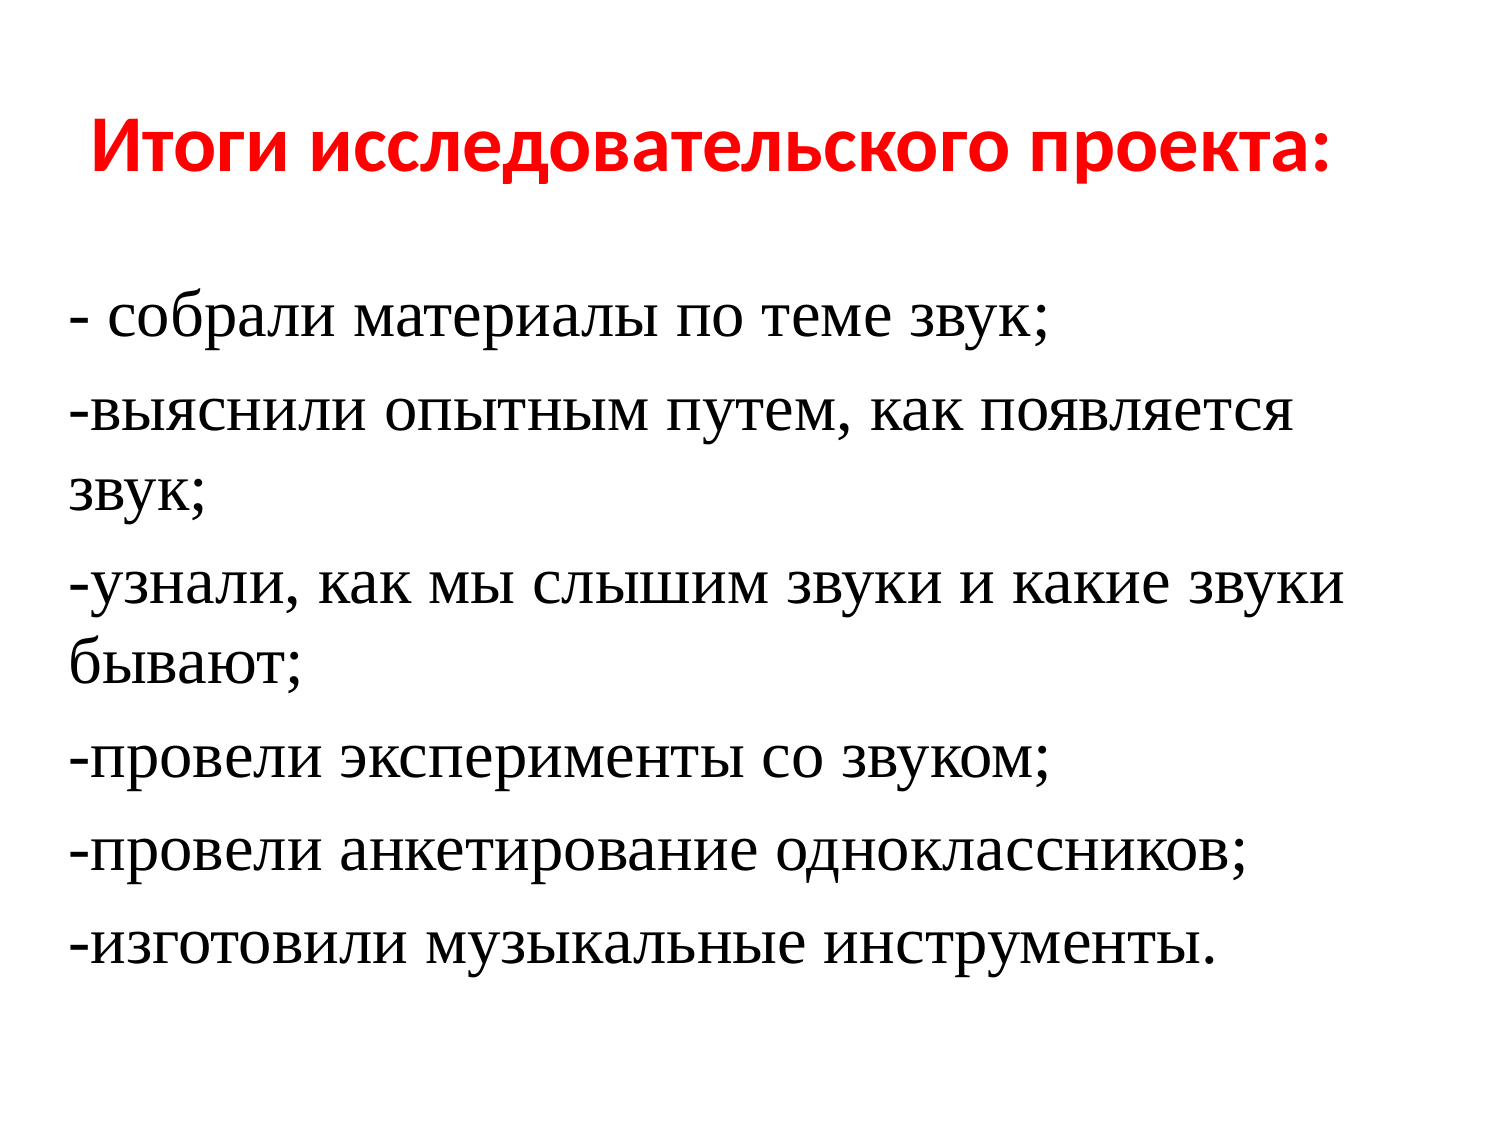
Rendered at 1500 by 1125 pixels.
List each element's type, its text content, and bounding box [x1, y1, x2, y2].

title Итоги исследовательского проекта: [75, 45, 1425, 233]
list - собрали материалы по теме звук; -выяснили опытным путем, как появляется звук; -узнали, как мы слышим звуки и какие звуки бывают; -провели эксперименты со звуком; -провели анкетирование одноклассников; -изготовили музыкальные инструменты. [53, 262, 1425, 1059]
